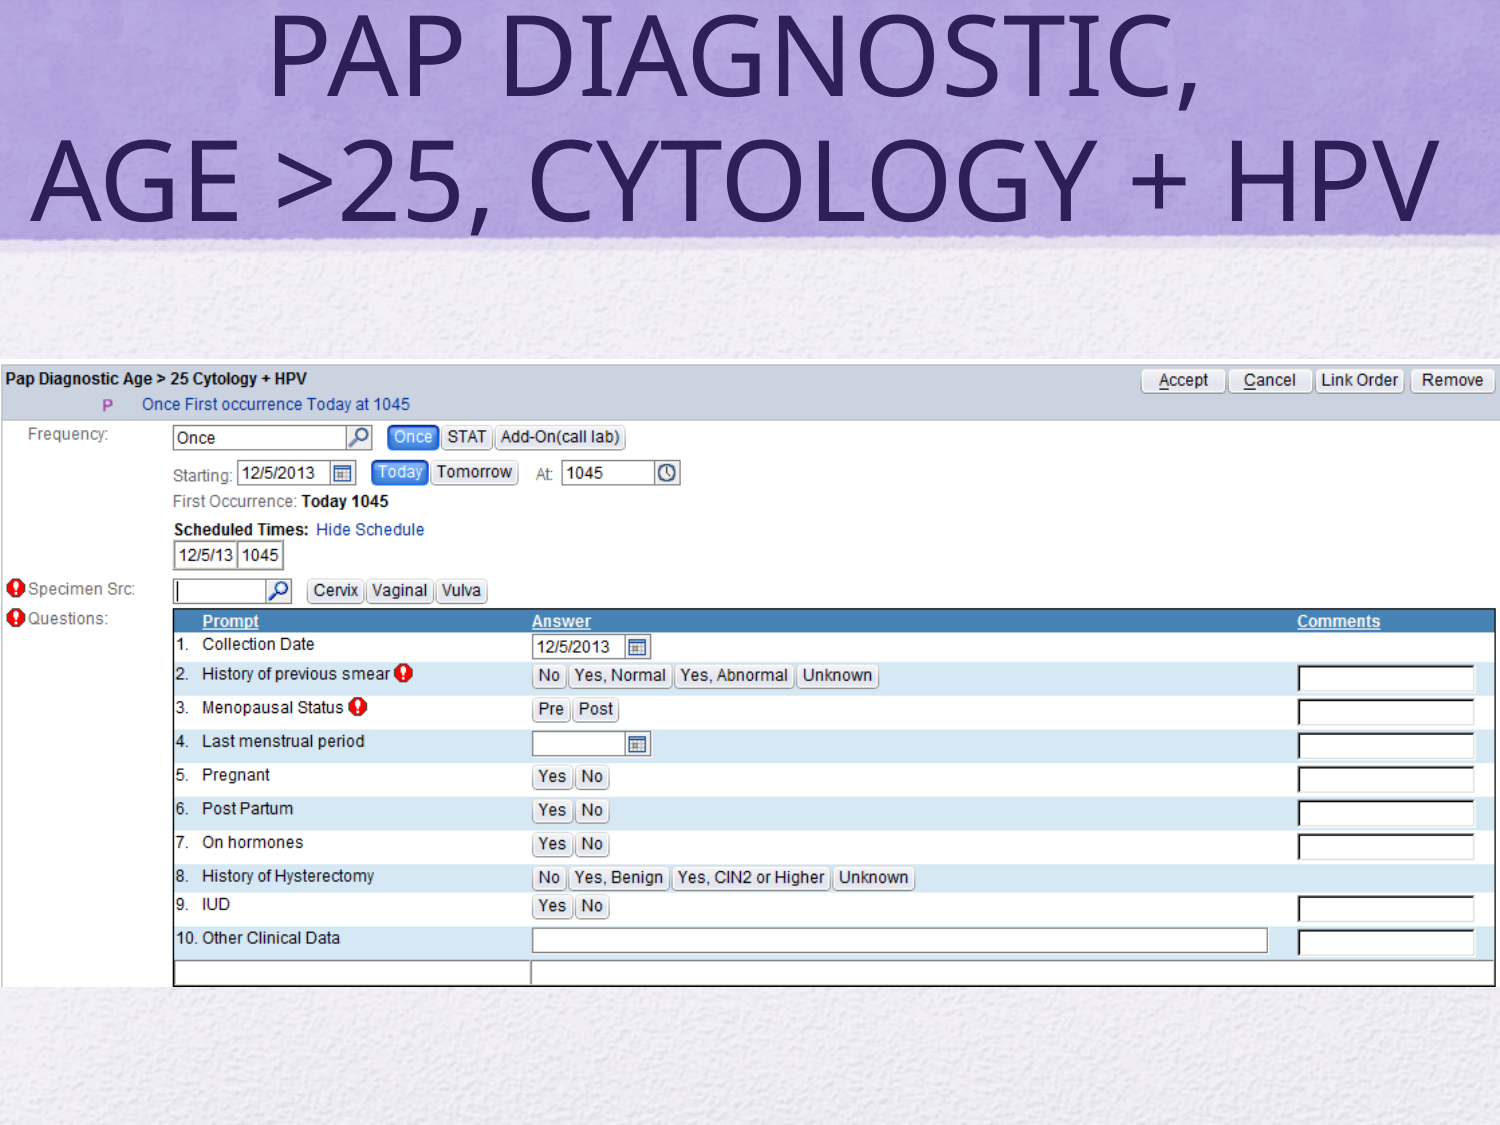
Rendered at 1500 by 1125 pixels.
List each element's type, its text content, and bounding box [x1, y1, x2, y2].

picture [0, 232, 1500, 1125]
title PAP DIAGNOSTIC, AGE >25, CYTOLOGY + HPV [0, 6, 1500, 232]
